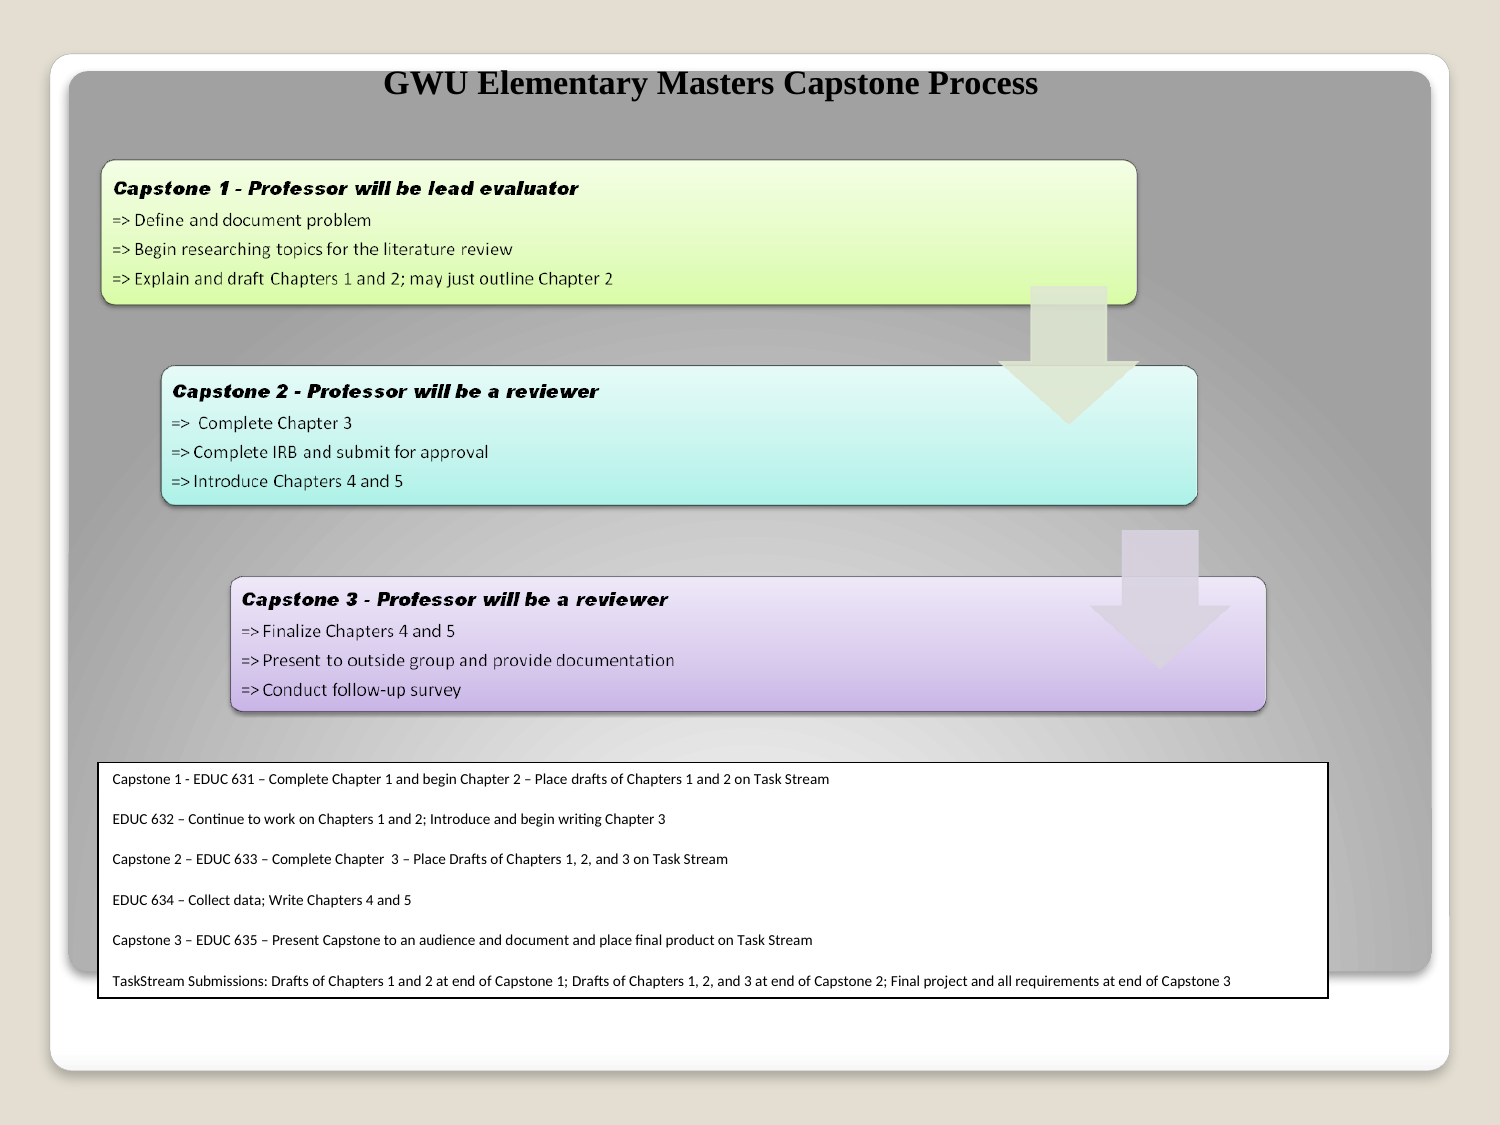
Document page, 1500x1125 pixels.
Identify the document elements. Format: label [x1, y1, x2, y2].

list [94, 62, 1330, 1001]
